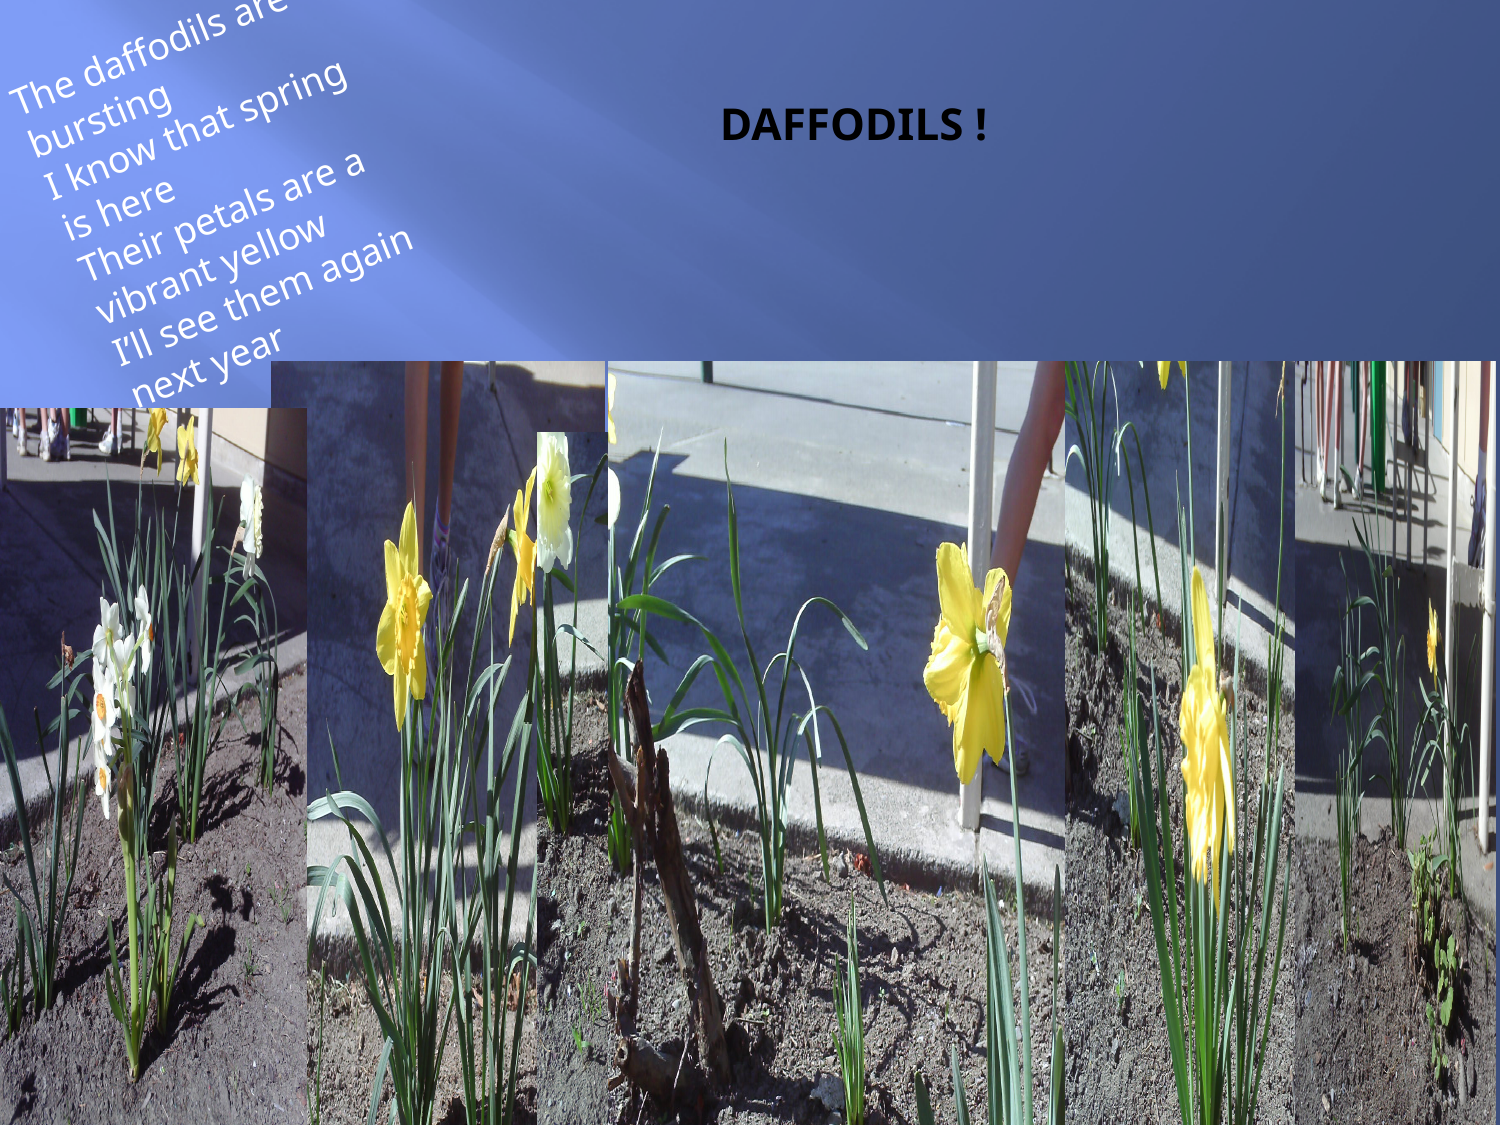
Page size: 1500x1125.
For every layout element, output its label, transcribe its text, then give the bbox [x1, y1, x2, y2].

picture [0, 361, 1497, 1125]
title daffodils ! [437, 42, 1270, 149]
text_box The daffodils are bursting I know that spring is here Their petals are a vibrant yellow I’ll see them again next year [0, 0, 463, 407]
